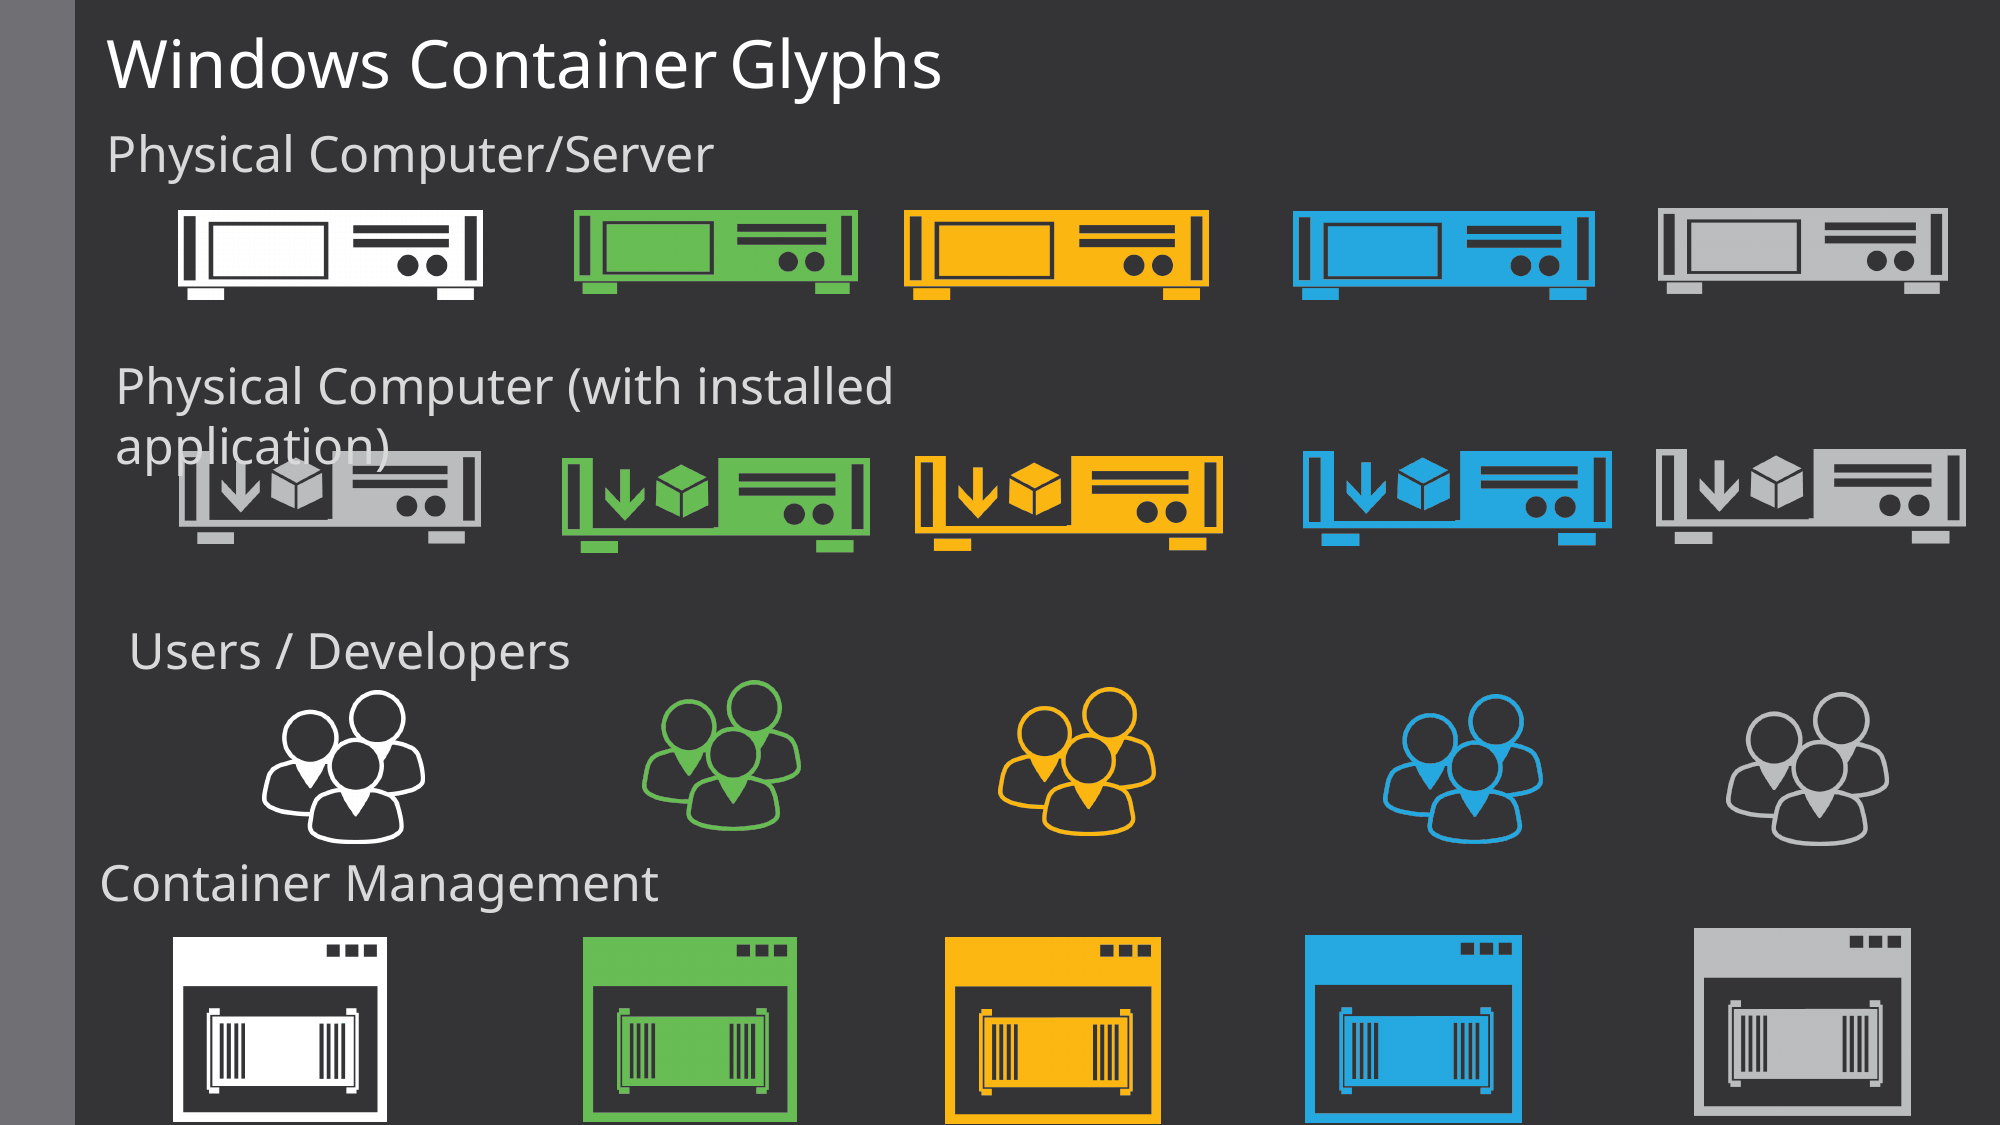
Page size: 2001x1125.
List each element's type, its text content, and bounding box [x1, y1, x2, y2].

picture [1725, 692, 1889, 846]
text_box Windows Container Glyphs [92, 14, 1207, 110]
picture [1293, 210, 1596, 300]
picture [583, 936, 798, 1122]
picture [904, 210, 1209, 300]
picture [573, 210, 858, 294]
picture [177, 210, 483, 300]
picture [1383, 693, 1543, 845]
picture [642, 680, 801, 831]
picture [944, 936, 1161, 1124]
picture [1303, 451, 1612, 546]
picture [178, 451, 482, 544]
picture [998, 687, 1156, 836]
picture [262, 690, 426, 845]
picture [1694, 928, 1912, 1116]
picture [562, 458, 870, 553]
picture [172, 936, 387, 1122]
picture [1656, 449, 1966, 544]
text_box Users / Developers [114, 611, 782, 687]
picture [914, 455, 1224, 551]
text_box Container Management [85, 843, 677, 919]
text_box Physical Computer (with installed application) [100, 347, 1111, 483]
text_box Physical Computer/Server [92, 115, 760, 190]
picture [1305, 935, 1522, 1123]
picture [1658, 208, 1949, 294]
